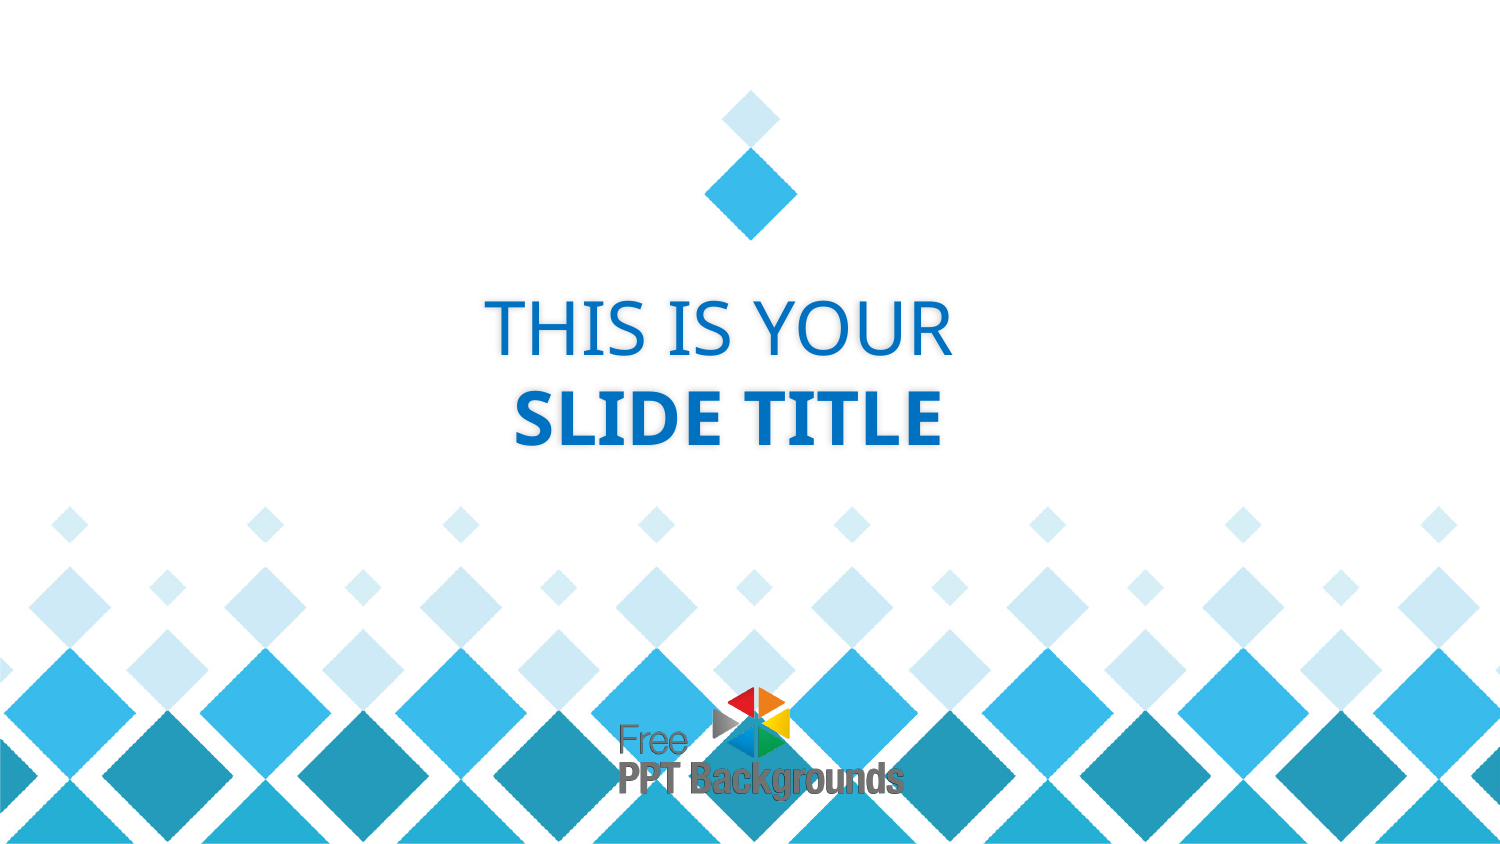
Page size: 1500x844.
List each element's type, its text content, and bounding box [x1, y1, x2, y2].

title THIS IS YOUR SLIDE TITLE [459, 202, 1000, 539]
picture [0, 0, 1500, 844]
